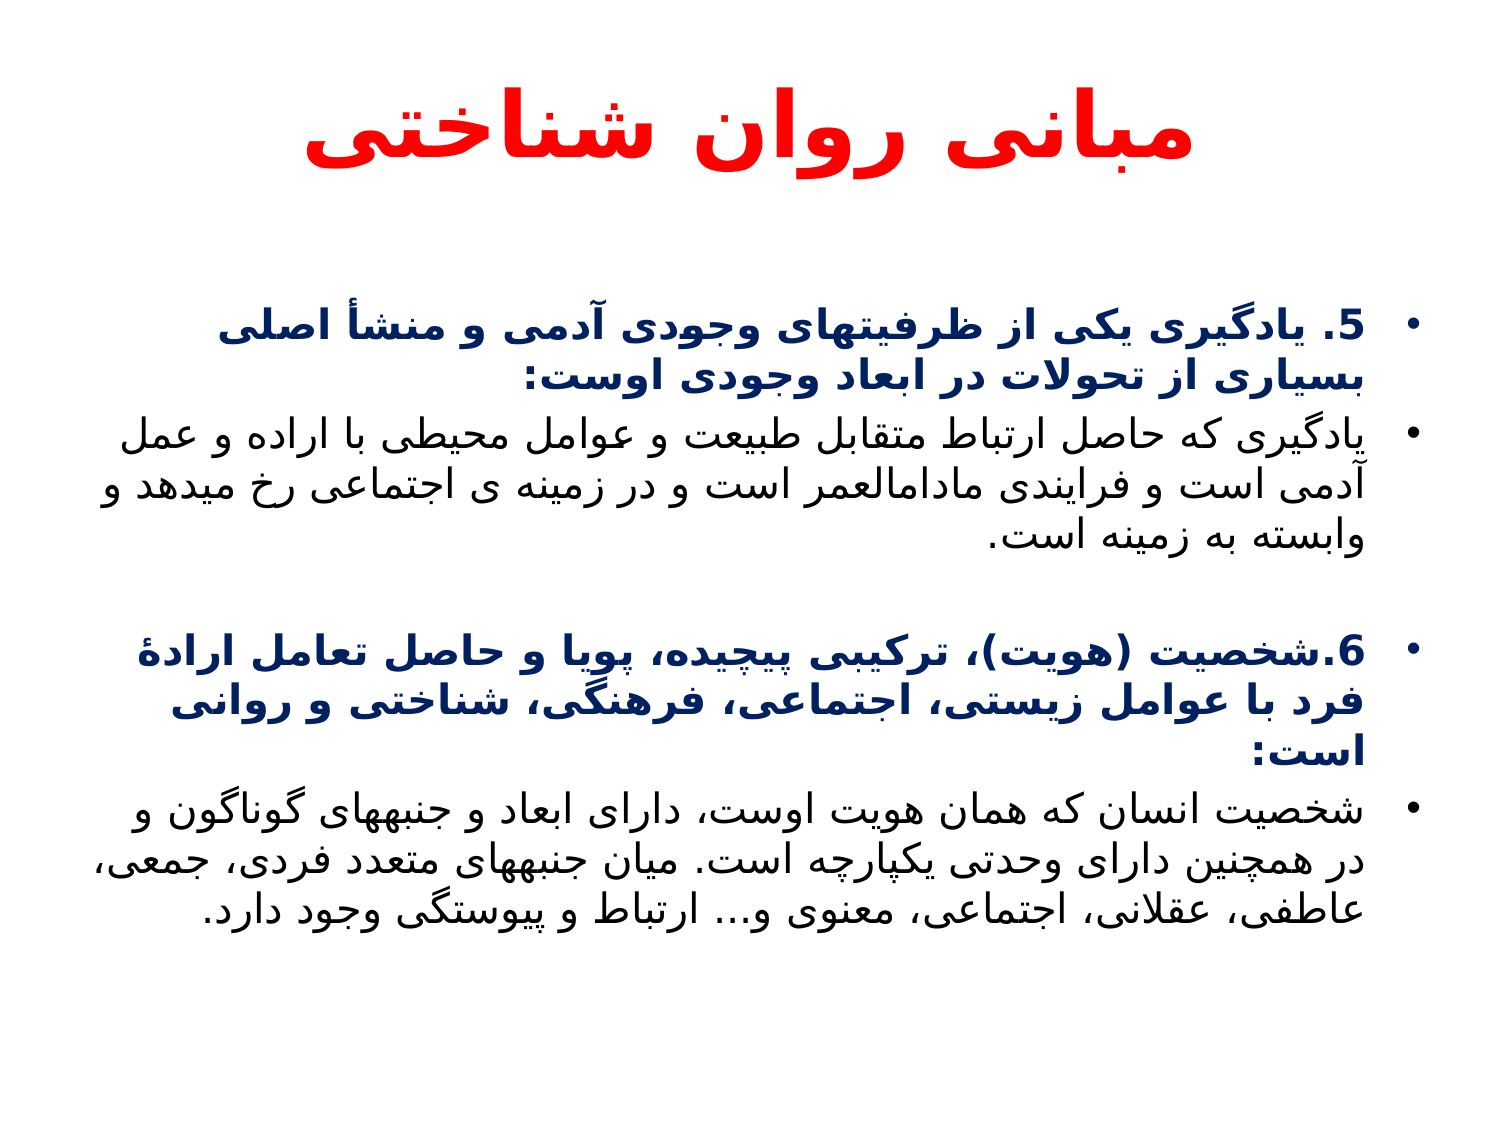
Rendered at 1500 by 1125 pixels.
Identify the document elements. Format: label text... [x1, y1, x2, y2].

list 5. یادگیری یکی از ظرفیت‏های وجودی آدمی و منشأ اصلی بسیاری از تحولات در ابعاد وجودی اوست: یادگیری که حاصل ارتباط متقابل طبیعت و عوامل محیطی با اراده و عمل آدمی است و فرایندی مادام‏العمر است و در زمینه ی اجتماعی رخ می‏دهد و وابسته به زمینه است. 6.شخصیت (هویت)، ترکیبی پیچیده، پویا و حاصل تعامل ارادۀ فرد با عوامل زیستی، اجتماعی، فرهنگی، شناختی و روانی است: شخصیت انسان که همان هویت اوست، دارای ابعاد و جنبه‏های گوناگون و در همچنین دارای وحدتی یکپارچه است. میان جنبه‏های متعدد فردی، جمعی، عاطفی، عقلانی، اجتماعی، معنوی و... ارتباط و پیوستگی وجود دارد. [75, 262, 1425, 1005]
title مبانی روان شناختی [75, 45, 1425, 197]
